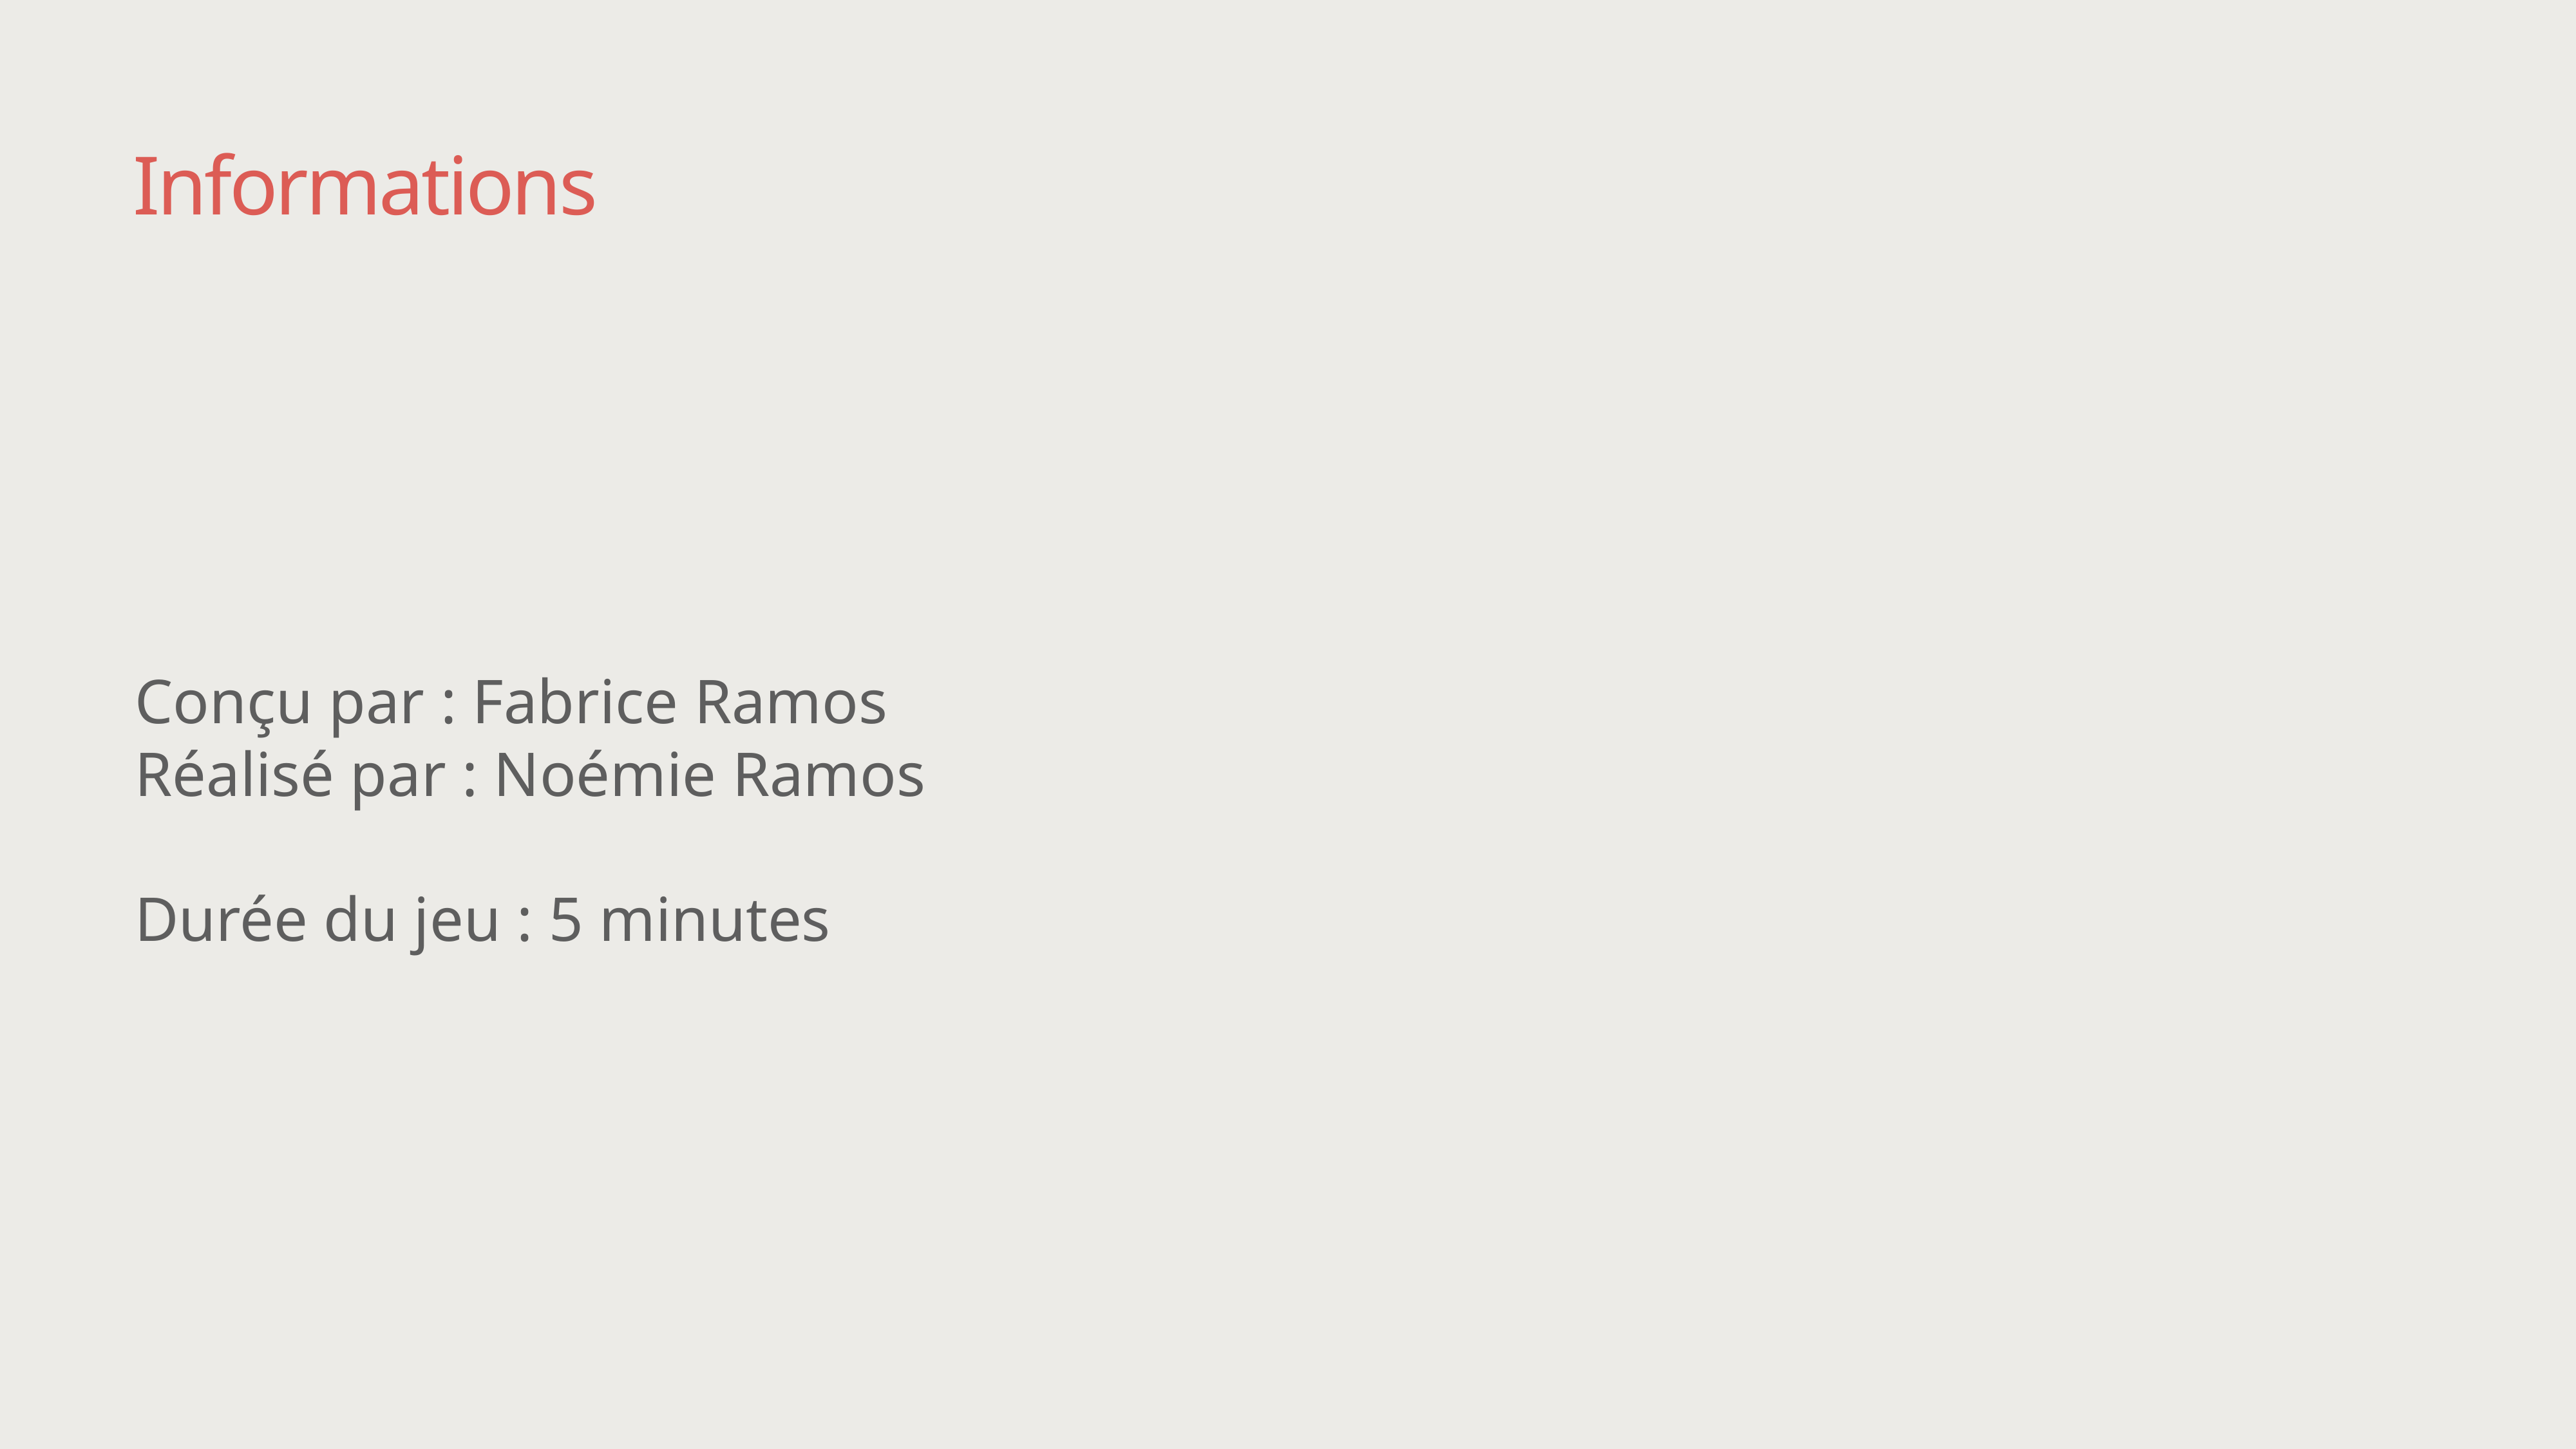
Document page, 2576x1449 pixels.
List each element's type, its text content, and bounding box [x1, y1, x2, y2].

text_box Conçu par : Fabrice Ramos Réalisé par : Noémie Ramos Durée du jeu : 5 minutes [129, 658, 1236, 959]
title Informations [127, 111, 2449, 236]
